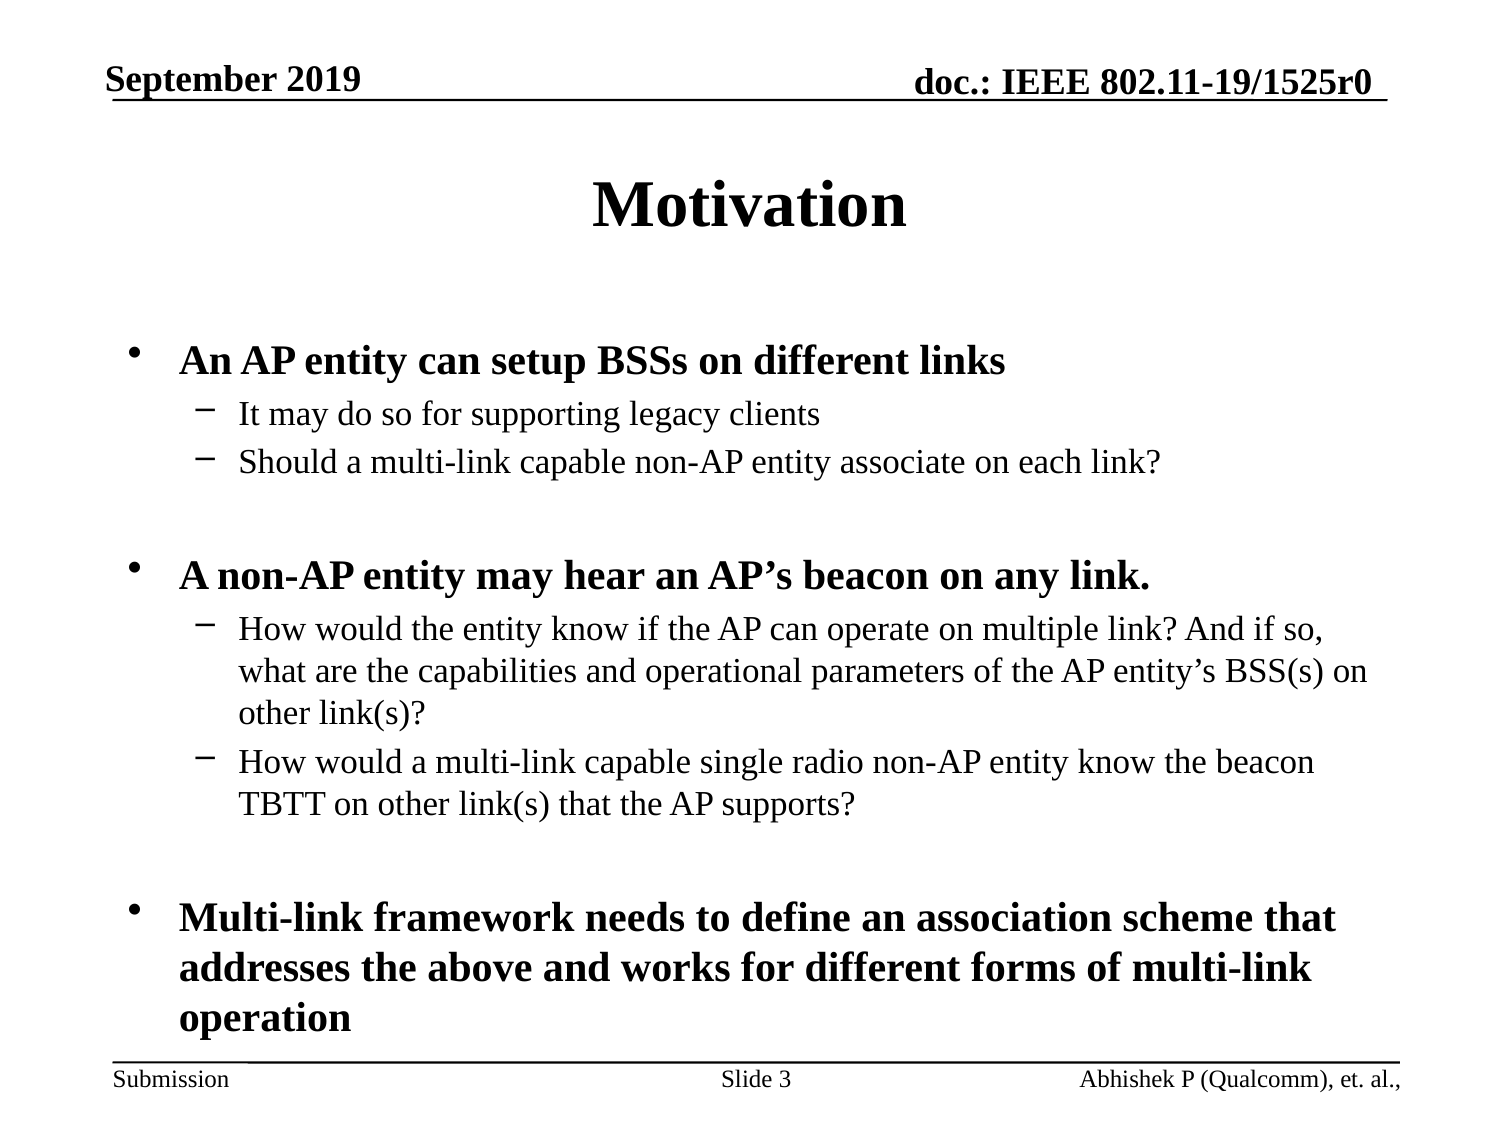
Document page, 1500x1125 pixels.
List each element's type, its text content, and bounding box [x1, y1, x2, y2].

list An AP entity can setup BSSs on different links It may do so for supporting legacy clients Should a multi-link capable non-AP entity associate on each link? A non-AP entity may hear an AP’s beacon on any link. How would the entity know if the AP can operate on multiple link? And if so, what are the capabilities and operational parameters of the AP entity’s BSS(s) on other link(s)? How would a multi-link capable single radio non-AP entity know the beacon TBTT on other link(s) that the AP supports? Multi-link framework needs to define an association scheme that addresses the above and works for different forms of multi-link operation [112, 324, 1402, 1051]
footer Abhishek P (Qualcomm), et. al., [949, 1061, 1402, 1093]
title Motivation [112, 112, 1388, 288]
slide_number Slide 3 [712, 1061, 801, 1093]
